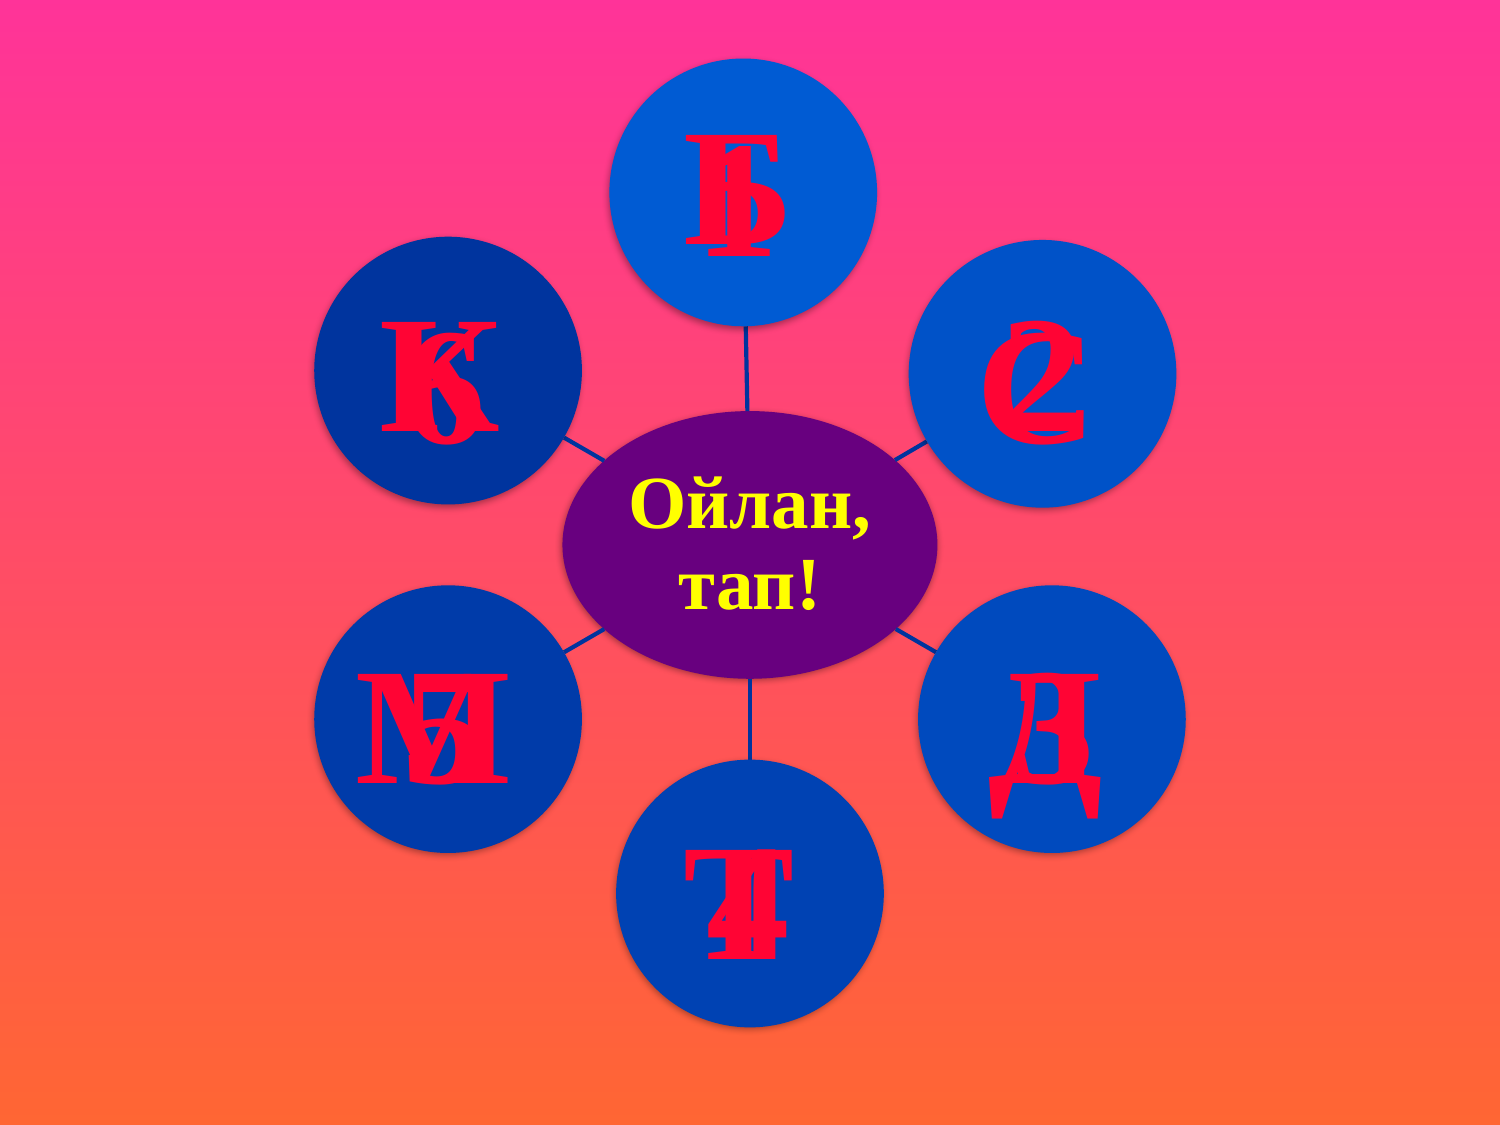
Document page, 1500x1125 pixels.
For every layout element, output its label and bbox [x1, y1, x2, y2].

list [34, 58, 1466, 1032]
